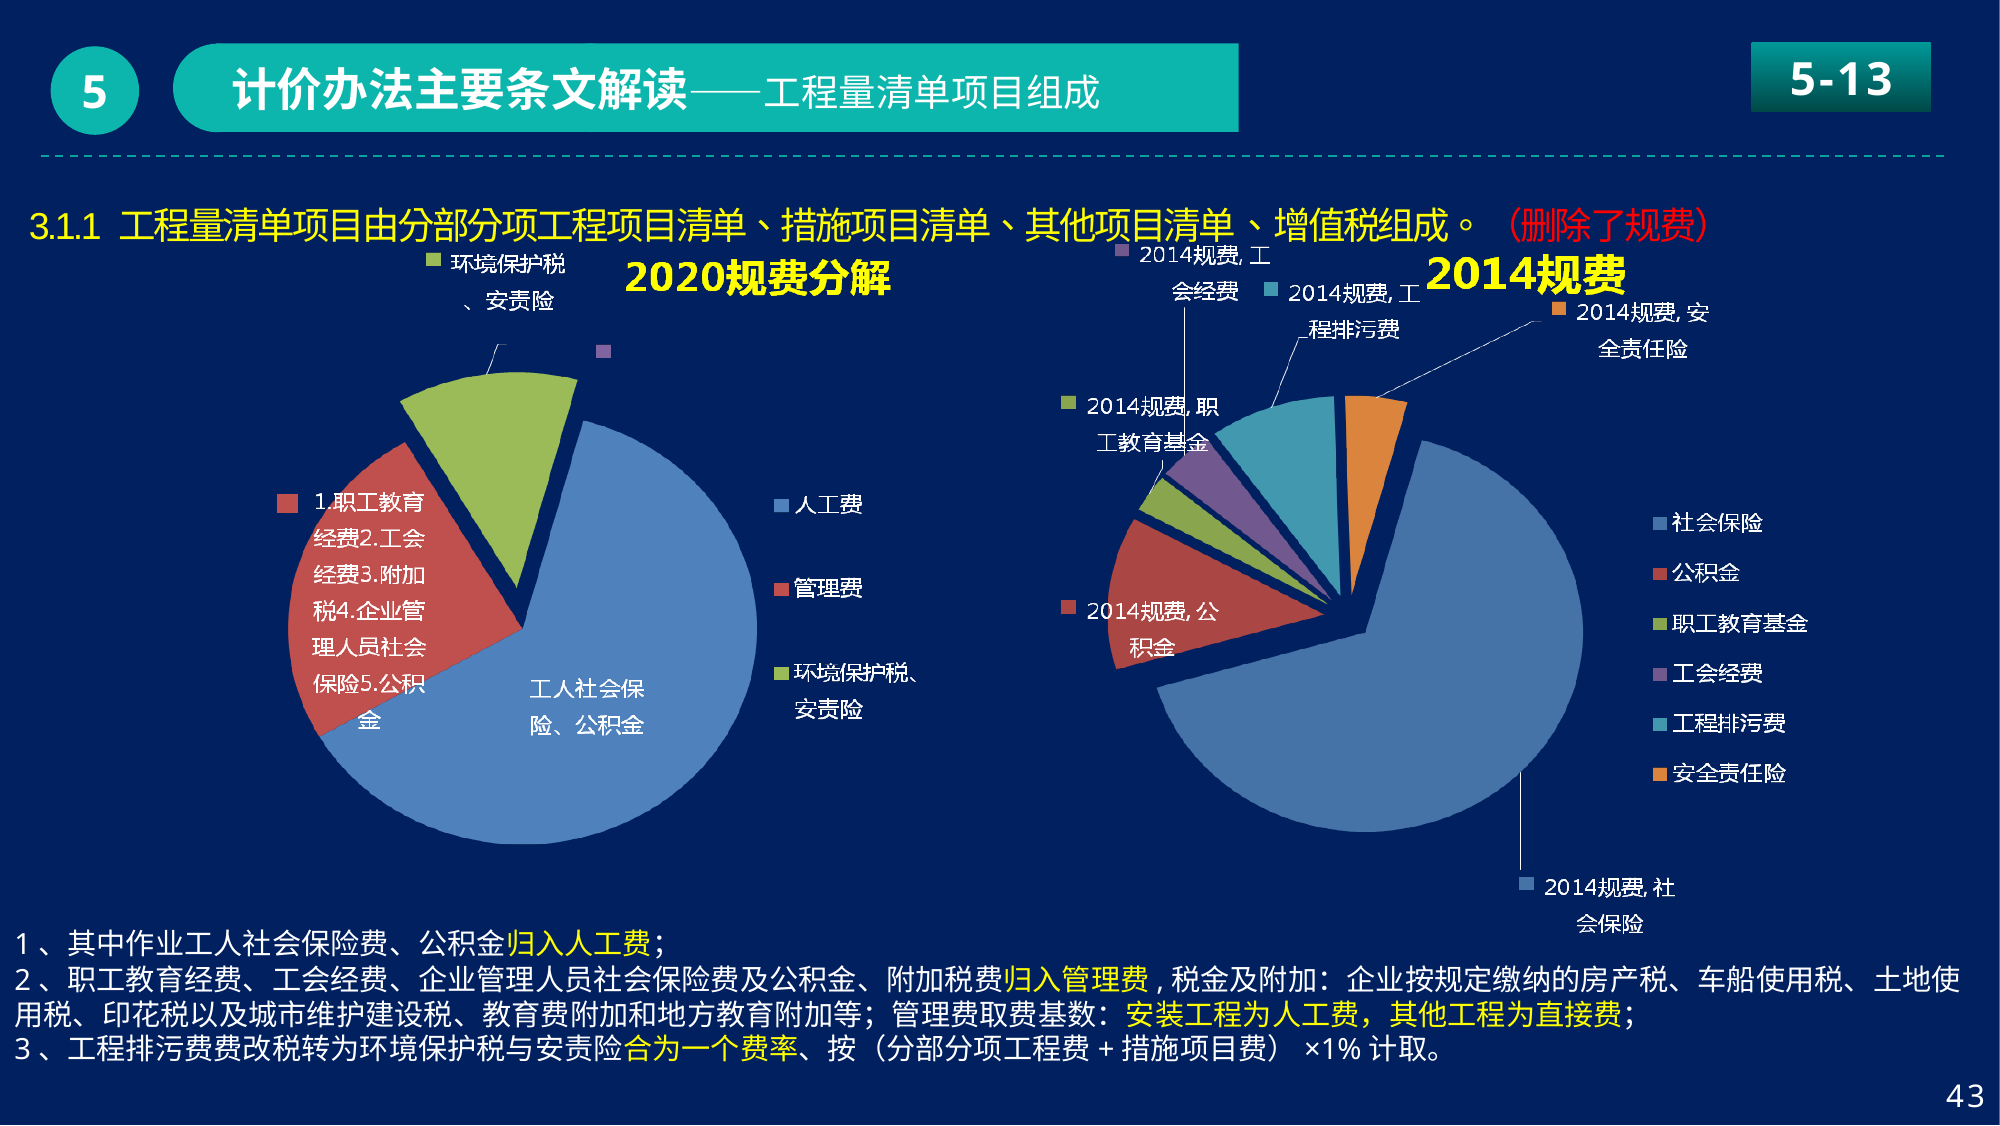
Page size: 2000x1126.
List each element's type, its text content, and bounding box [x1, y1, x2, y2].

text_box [1040, 217, 1825, 1026]
text_box 3.1.1 工程量清单项目由分部分项工程项目清单、措施项目清单、其他项目清单、增值税组成。（删除了规费） [14, 195, 2000, 255]
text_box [40, 43, 1950, 157]
text_box 43 [1905, 1065, 2000, 1126]
text_box 1、其中作业工人社会保险费、公积金归入人工费； 2、职工教育经费、工会经费、企业管理人员社会保险费及公积金、附加税费归入管理费,税金及附加：企业按规定缴纳的房产税、车船使用税、土地使用税、印花税以及城市维护建设税、教育费附加和地方教育附加等；管理费取费基数：安装工程为人工费，其他工程为直接费； 3、工程排污费费改税转为环境保护税与安责险合为一个费率、按（分部分项工程费+措施项目费）×1%计取。 [0, 918, 2000, 1073]
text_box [224, 214, 953, 1056]
